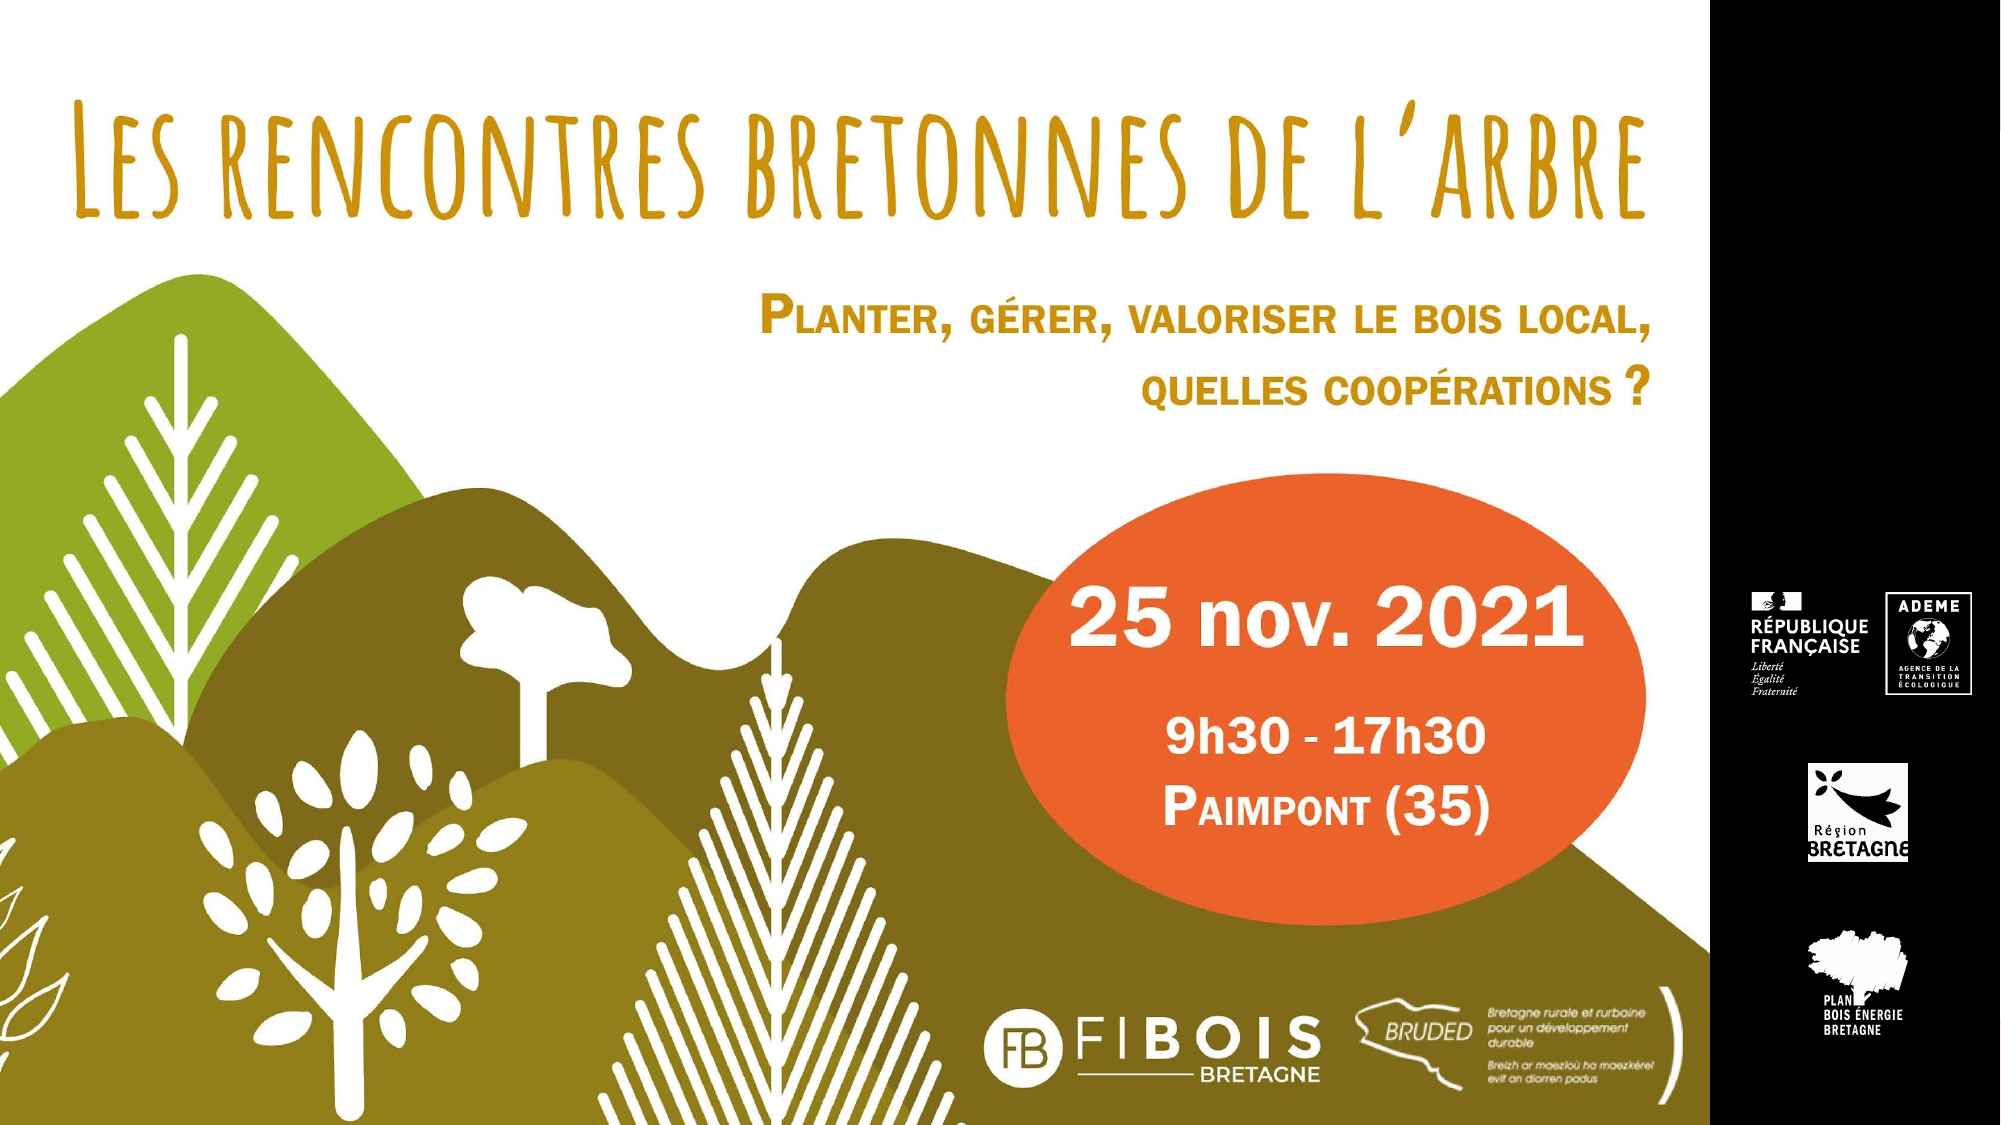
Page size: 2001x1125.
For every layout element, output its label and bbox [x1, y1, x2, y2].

picture [0, 0, 1710, 1125]
picture [1808, 763, 1908, 863]
text_box [1711, 0, 2000, 1125]
picture [1750, 592, 1973, 696]
picture [1808, 930, 1908, 1036]
